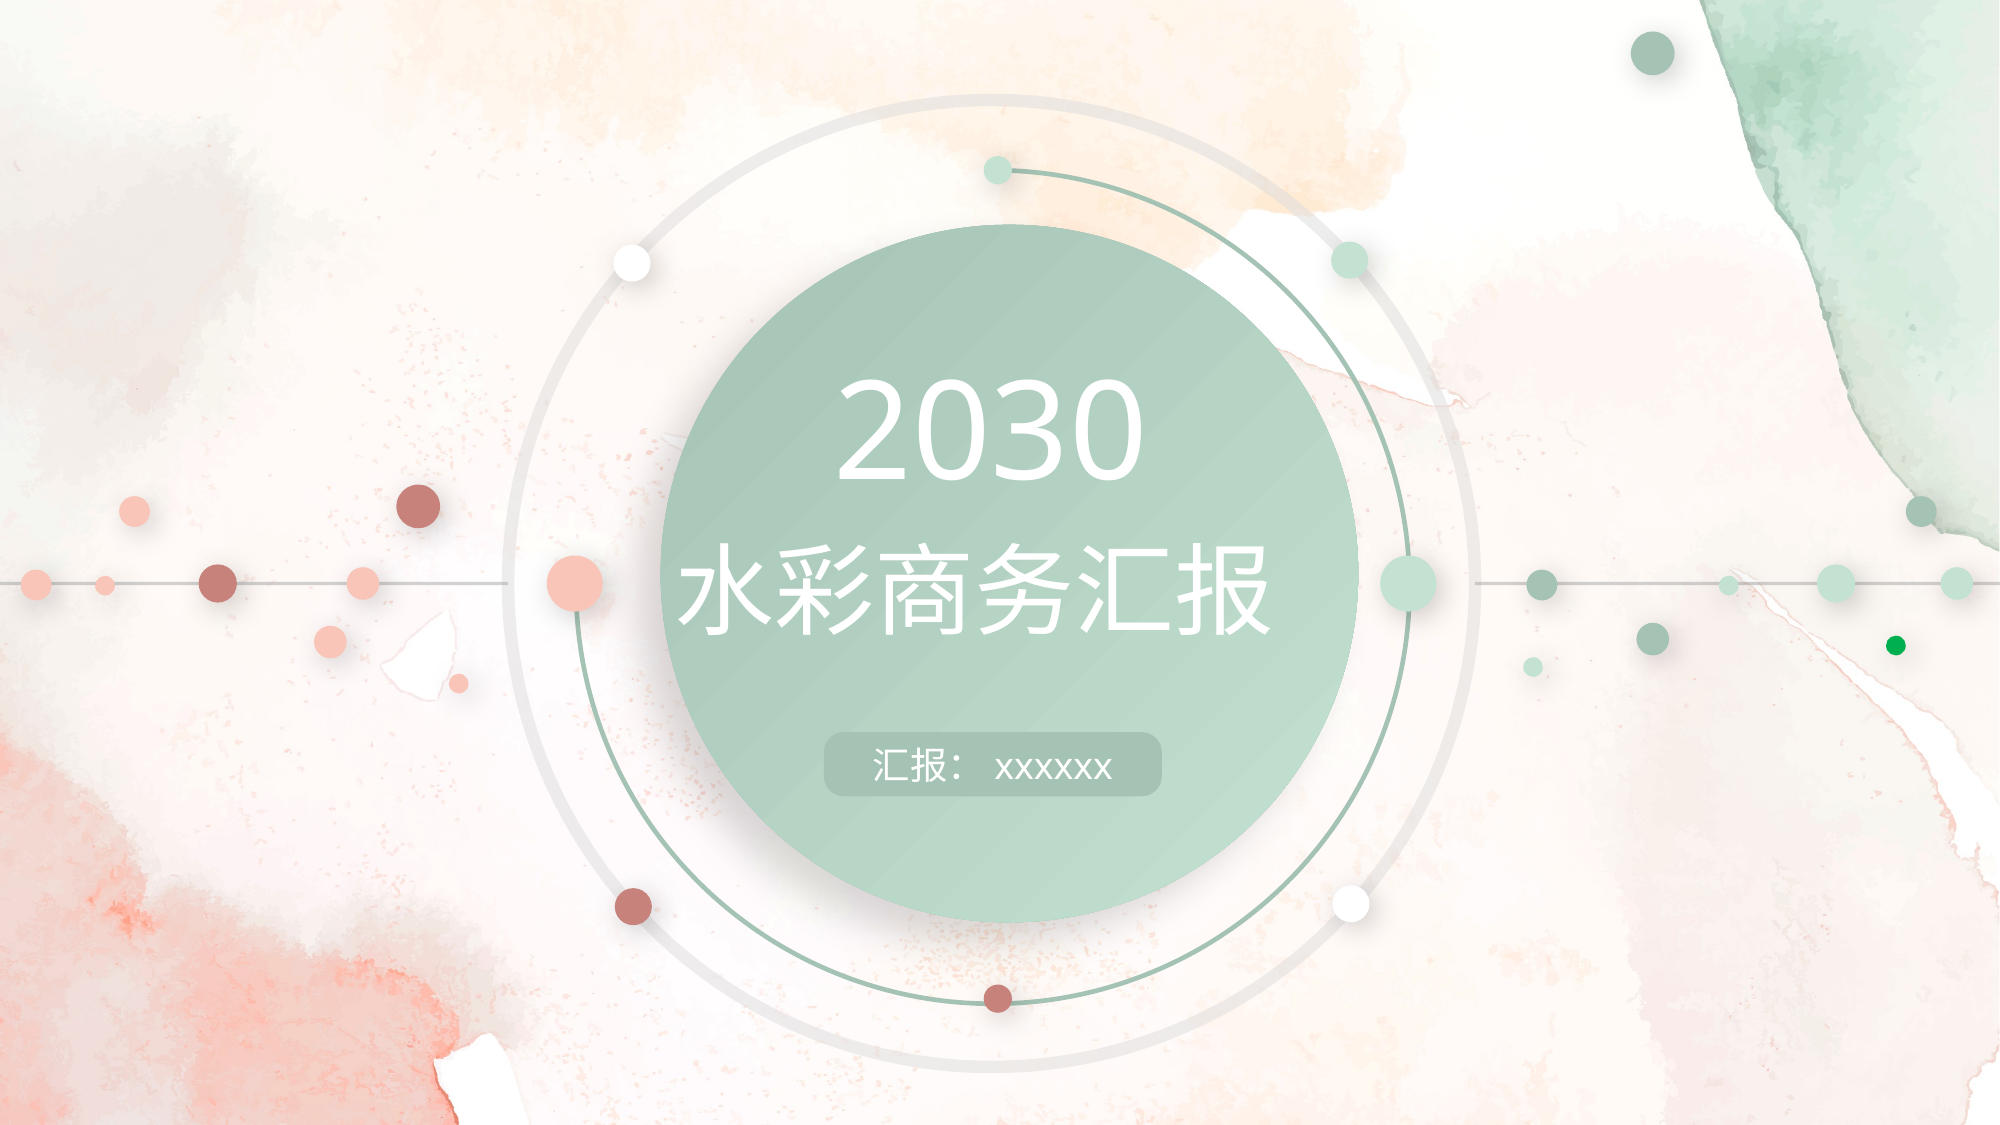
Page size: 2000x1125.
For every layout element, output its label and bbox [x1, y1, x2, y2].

text_box [614, 241, 1369, 926]
picture [0, 0, 2000, 1125]
